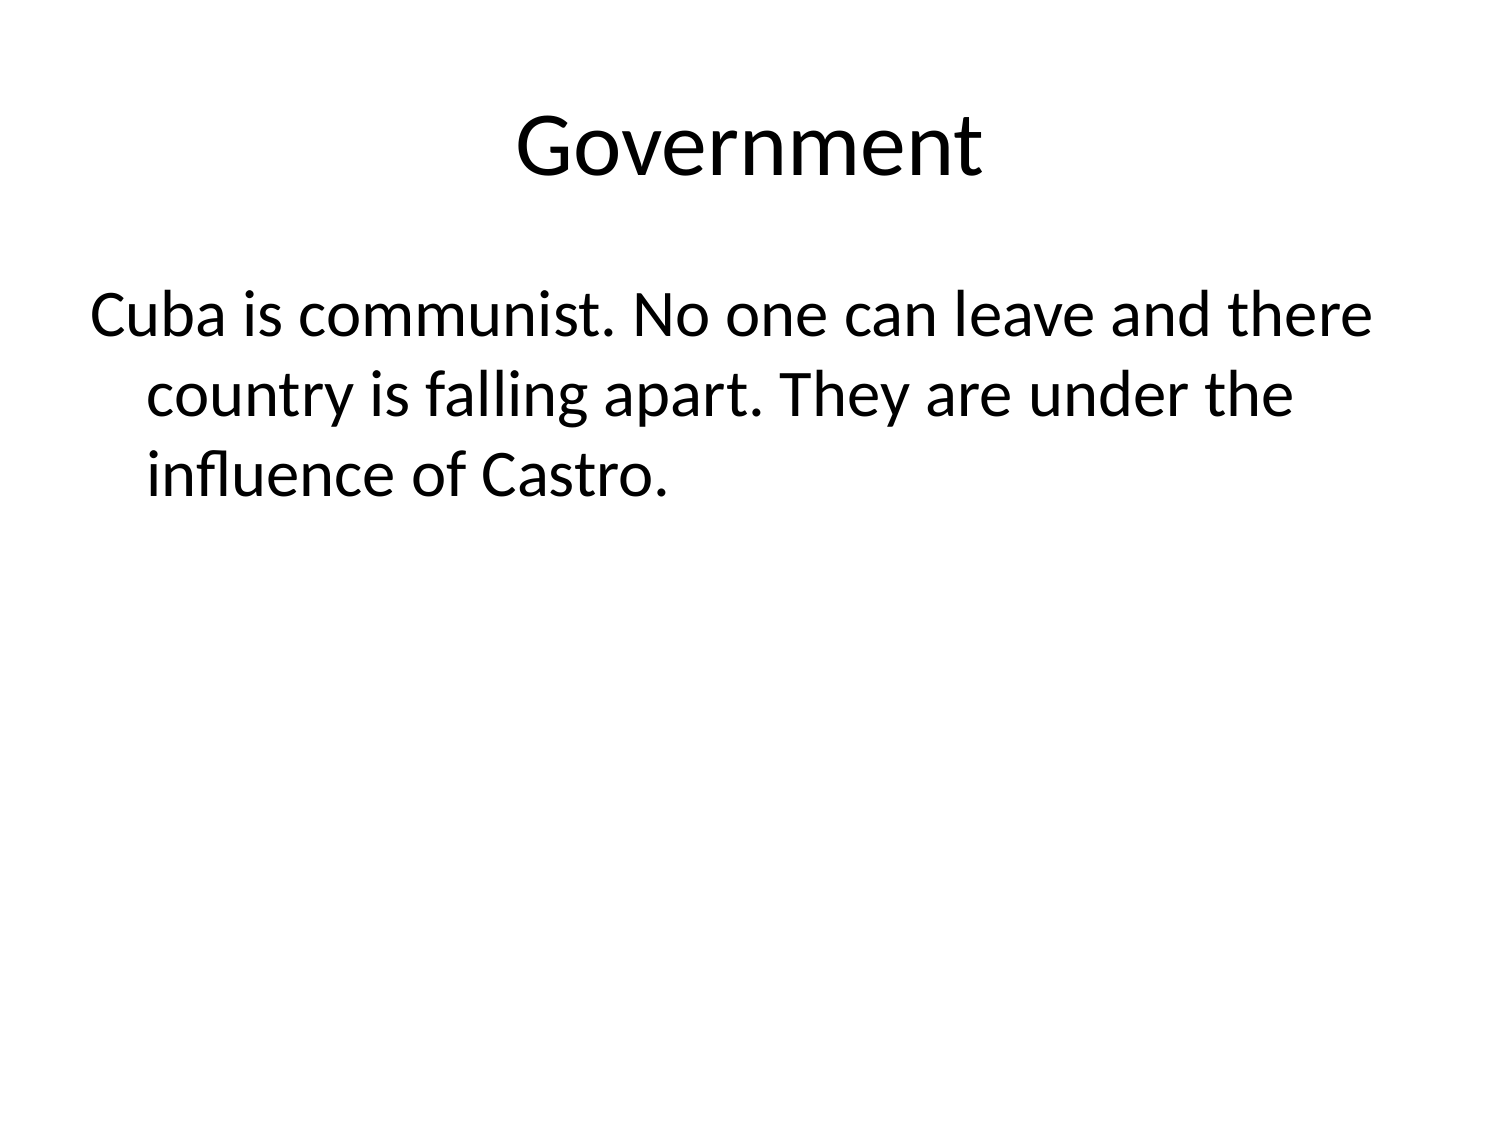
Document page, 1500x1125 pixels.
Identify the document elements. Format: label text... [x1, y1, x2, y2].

list Cuba is communist. No one can leave and there country is falling apart. They are under the influence of Castro. [75, 262, 1425, 1005]
title Government [75, 45, 1425, 233]
